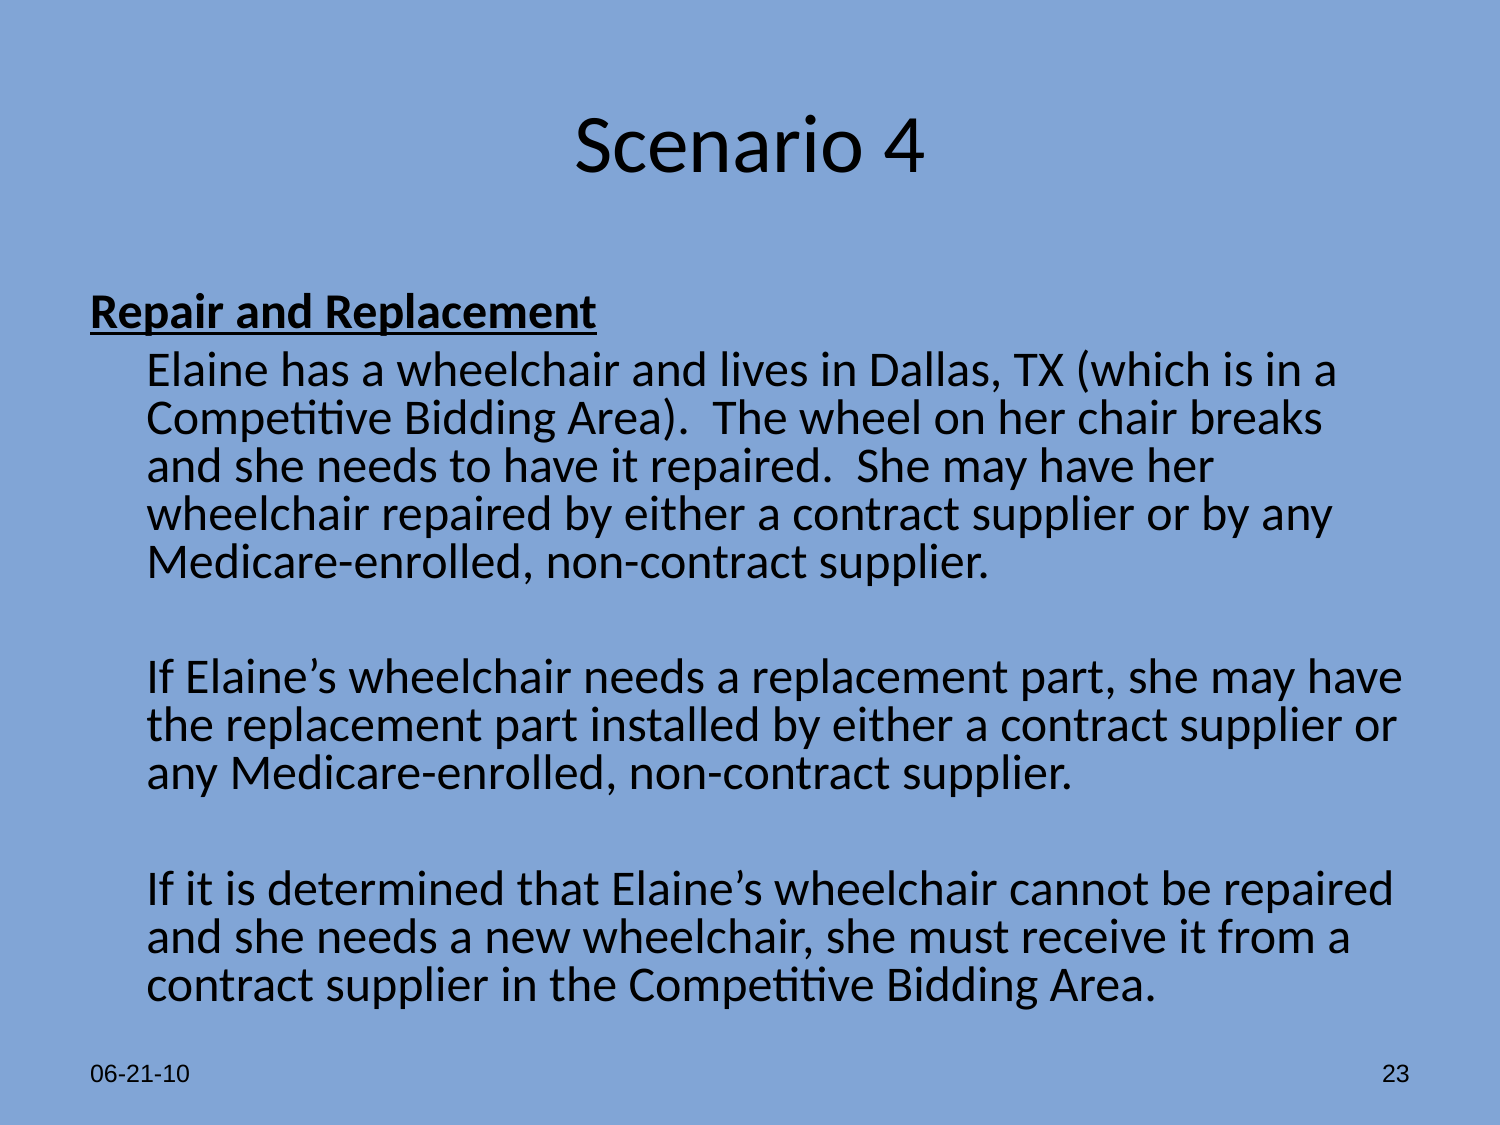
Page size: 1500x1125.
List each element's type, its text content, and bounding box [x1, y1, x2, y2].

list Repair and Replacement Elaine has a wheelchair and lives in Dallas, TX (which is in a Competitive Bidding Area). The wheel on her chair breaks and she needs to have it repaired. She may have her wheelchair repaired by either a contract supplier or by any Medicare-enrolled, non-contract supplier. If Elaine’s wheelchair needs a replacement part, she may have the replacement part installed by either a contract supplier or any Medicare-enrolled, non-contract supplier. If it is determined that Elaine’s wheelchair cannot be repaired and she needs a new wheelchair, she must receive it from a contract supplier in the Competitive Bidding Area. [74, 212, 1426, 956]
slide_number 23 [1074, 1042, 1425, 1103]
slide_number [75, 1042, 425, 1103]
title Scenario 4 [74, 44, 1426, 212]
